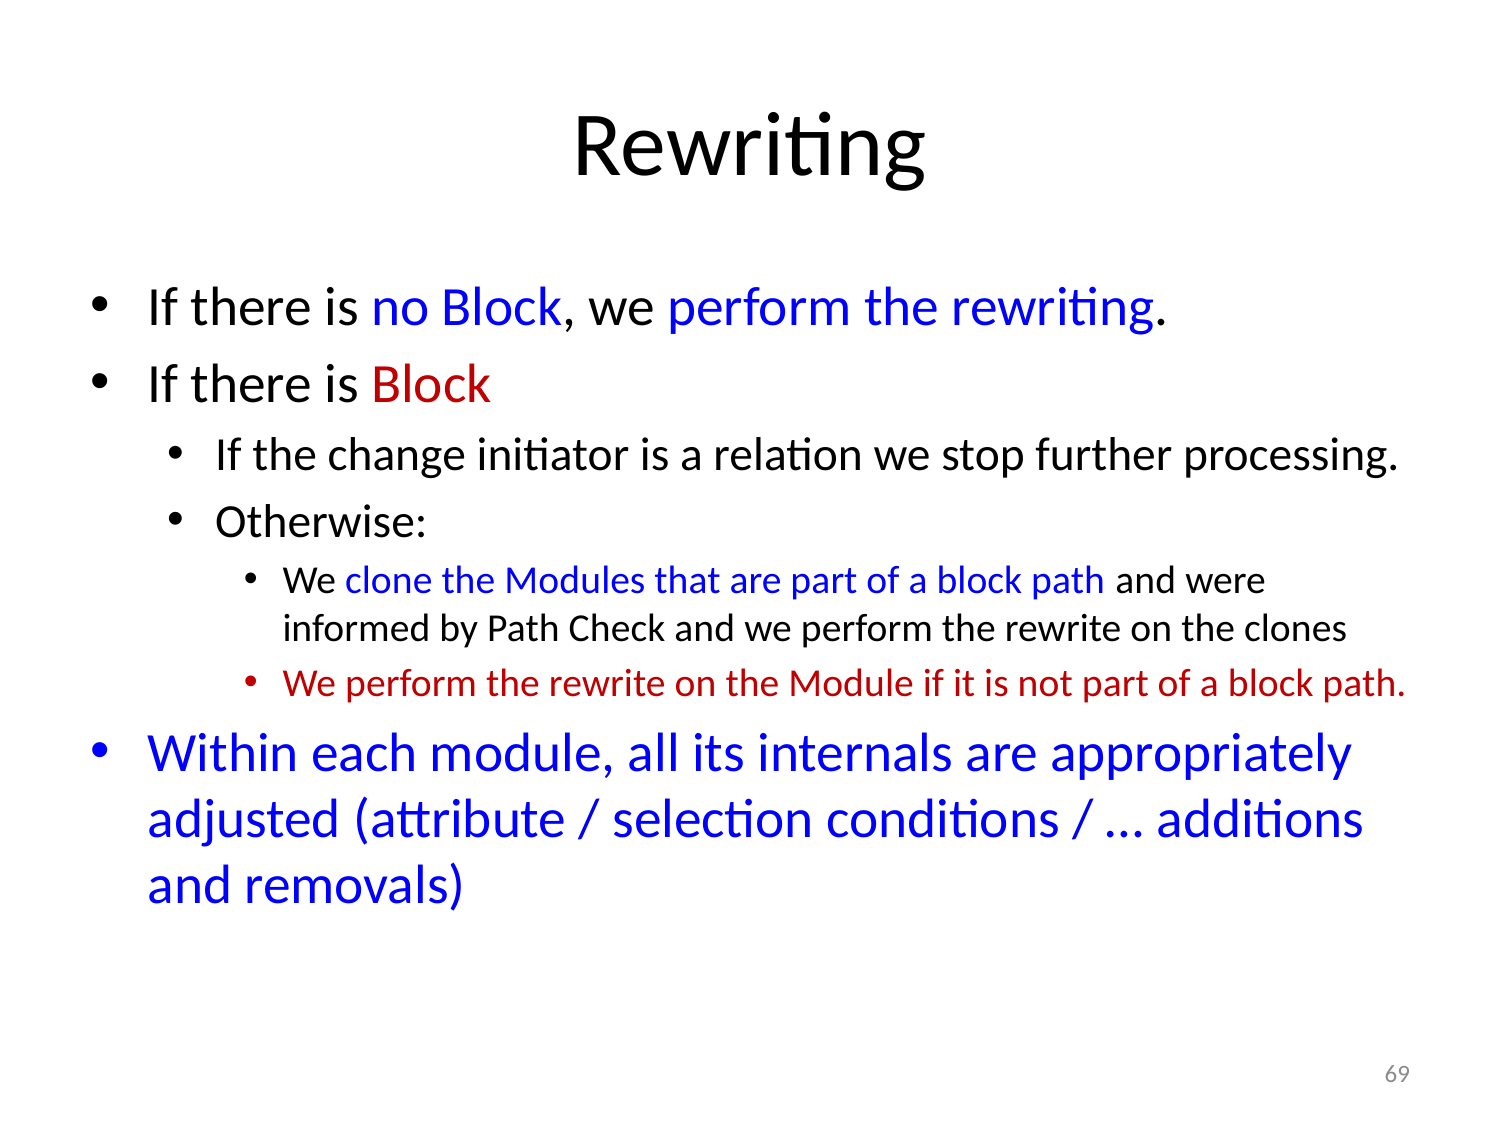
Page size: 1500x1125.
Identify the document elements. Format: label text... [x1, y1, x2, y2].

list If there is no Block, we perform the rewriting. If there is Block If the change initiator is a relation we stop further processing. Otherwise: We clone the Modules that are part of a block path and were informed by Path Check and we perform the rewrite on the clones We perform the rewrite on the Module if it is not part of a block path. Within each module, all its internals are appropriately adjusted (attribute / selection conditions / … additions and removals) [75, 262, 1425, 1005]
slide_number 69 [1074, 1042, 1425, 1103]
title Rewriting [75, 45, 1425, 233]
